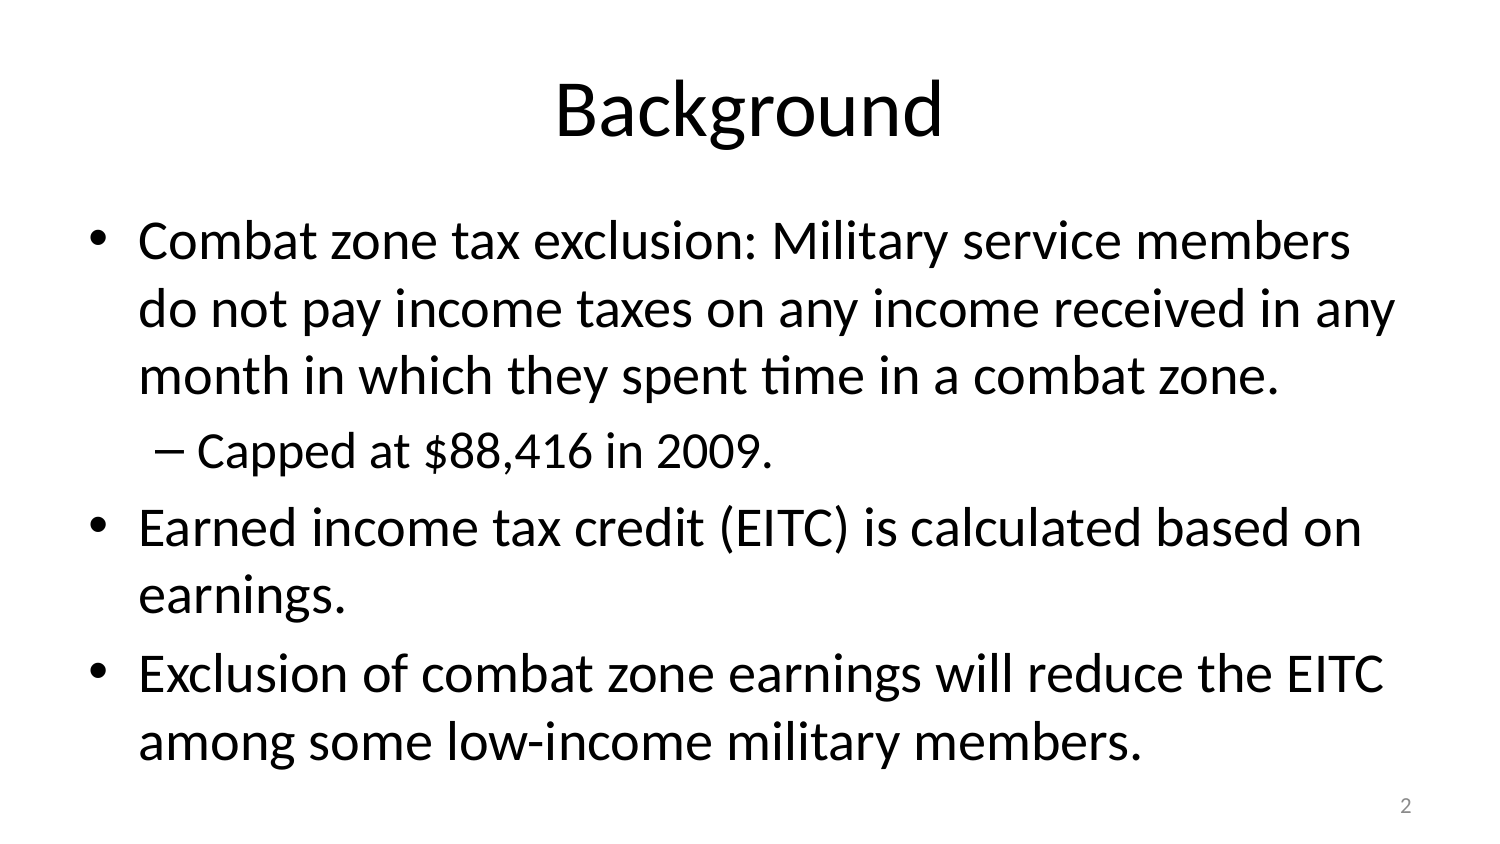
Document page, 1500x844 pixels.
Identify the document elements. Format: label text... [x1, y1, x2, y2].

list Combat zone tax exclusion: Military service members do not pay income taxes on any income received in any month in which they spent time in a combat zone. Capped at $88,416 in 2009. Earned income tax credit (EITC) is calculated based on earnings. Exclusion of combat zone earnings will reduce the EITC among some low-income military members. [74, 196, 1425, 754]
title Background [74, 33, 1425, 175]
slide_number 2 [1074, 782, 1426, 827]
